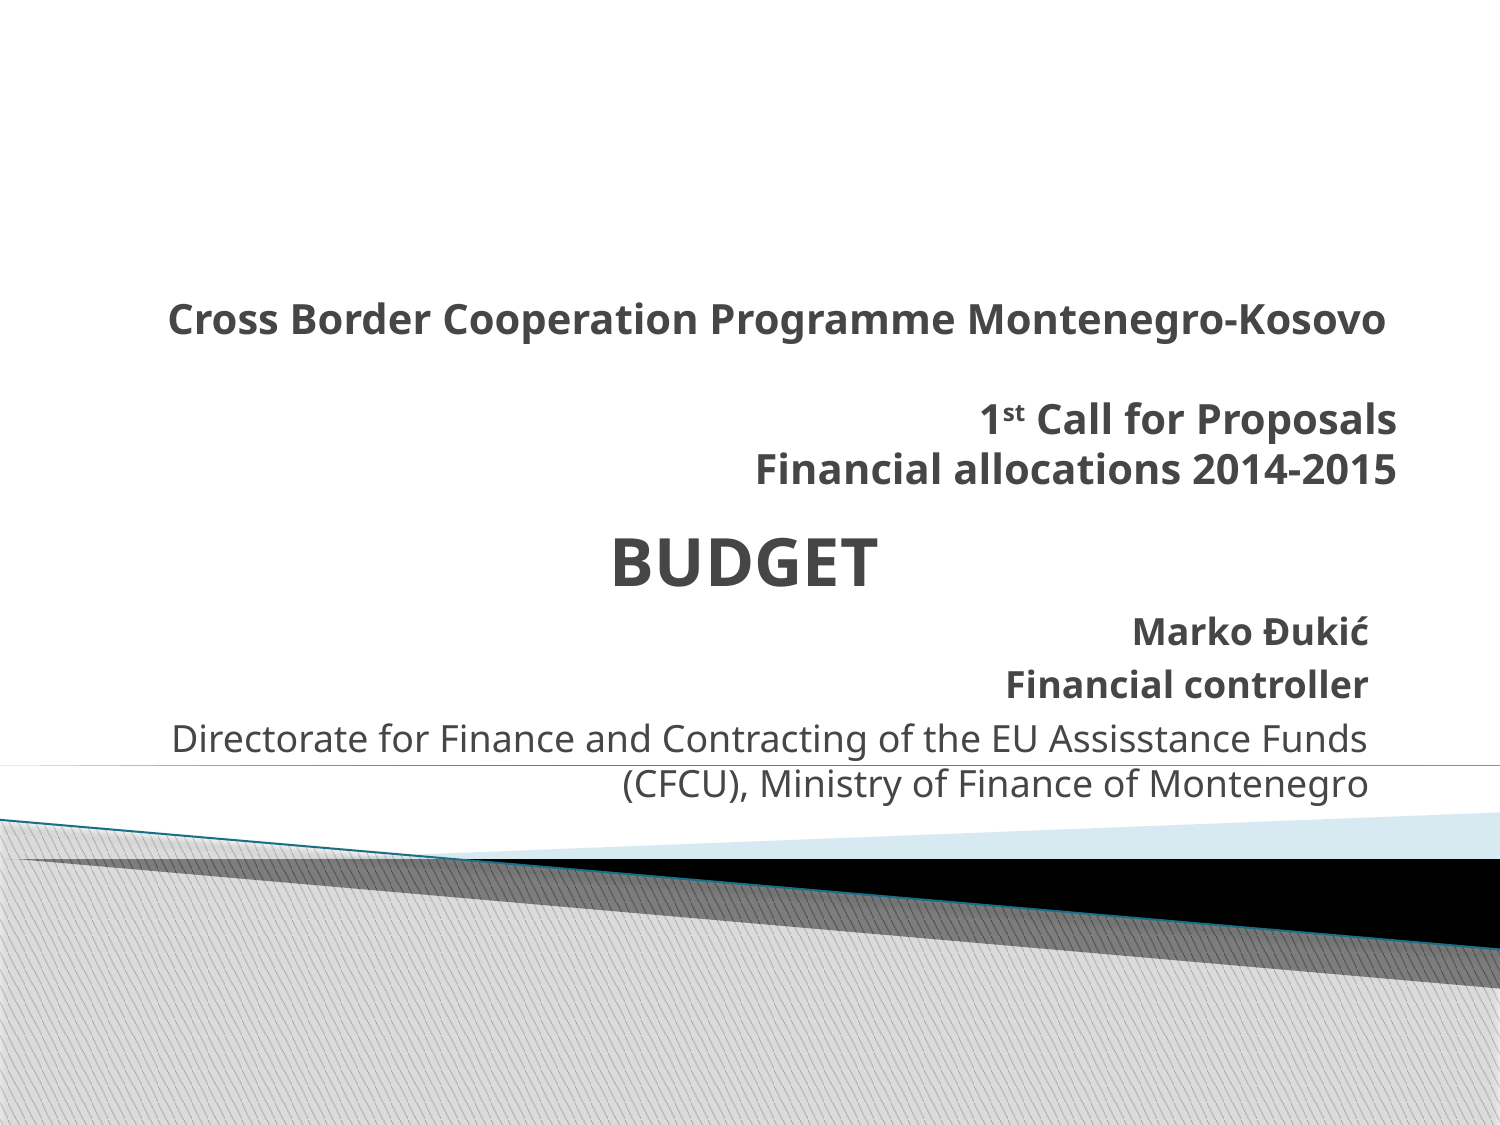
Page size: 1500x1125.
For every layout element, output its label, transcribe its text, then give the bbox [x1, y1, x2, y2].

picture [5, 859, 1500, 989]
title Cross Border Cooperation Programme Montenegro-Kosovo 1st Call for Proposals Financial allocations 2014-2015 [137, 87, 1413, 500]
subtitle BUDGET Marko Đukić Financial controller Directorate for Finance and Contracting of the EU Assisstance Funds (CFCU), Ministry of Finance of Montenegro [112, 512, 1388, 813]
